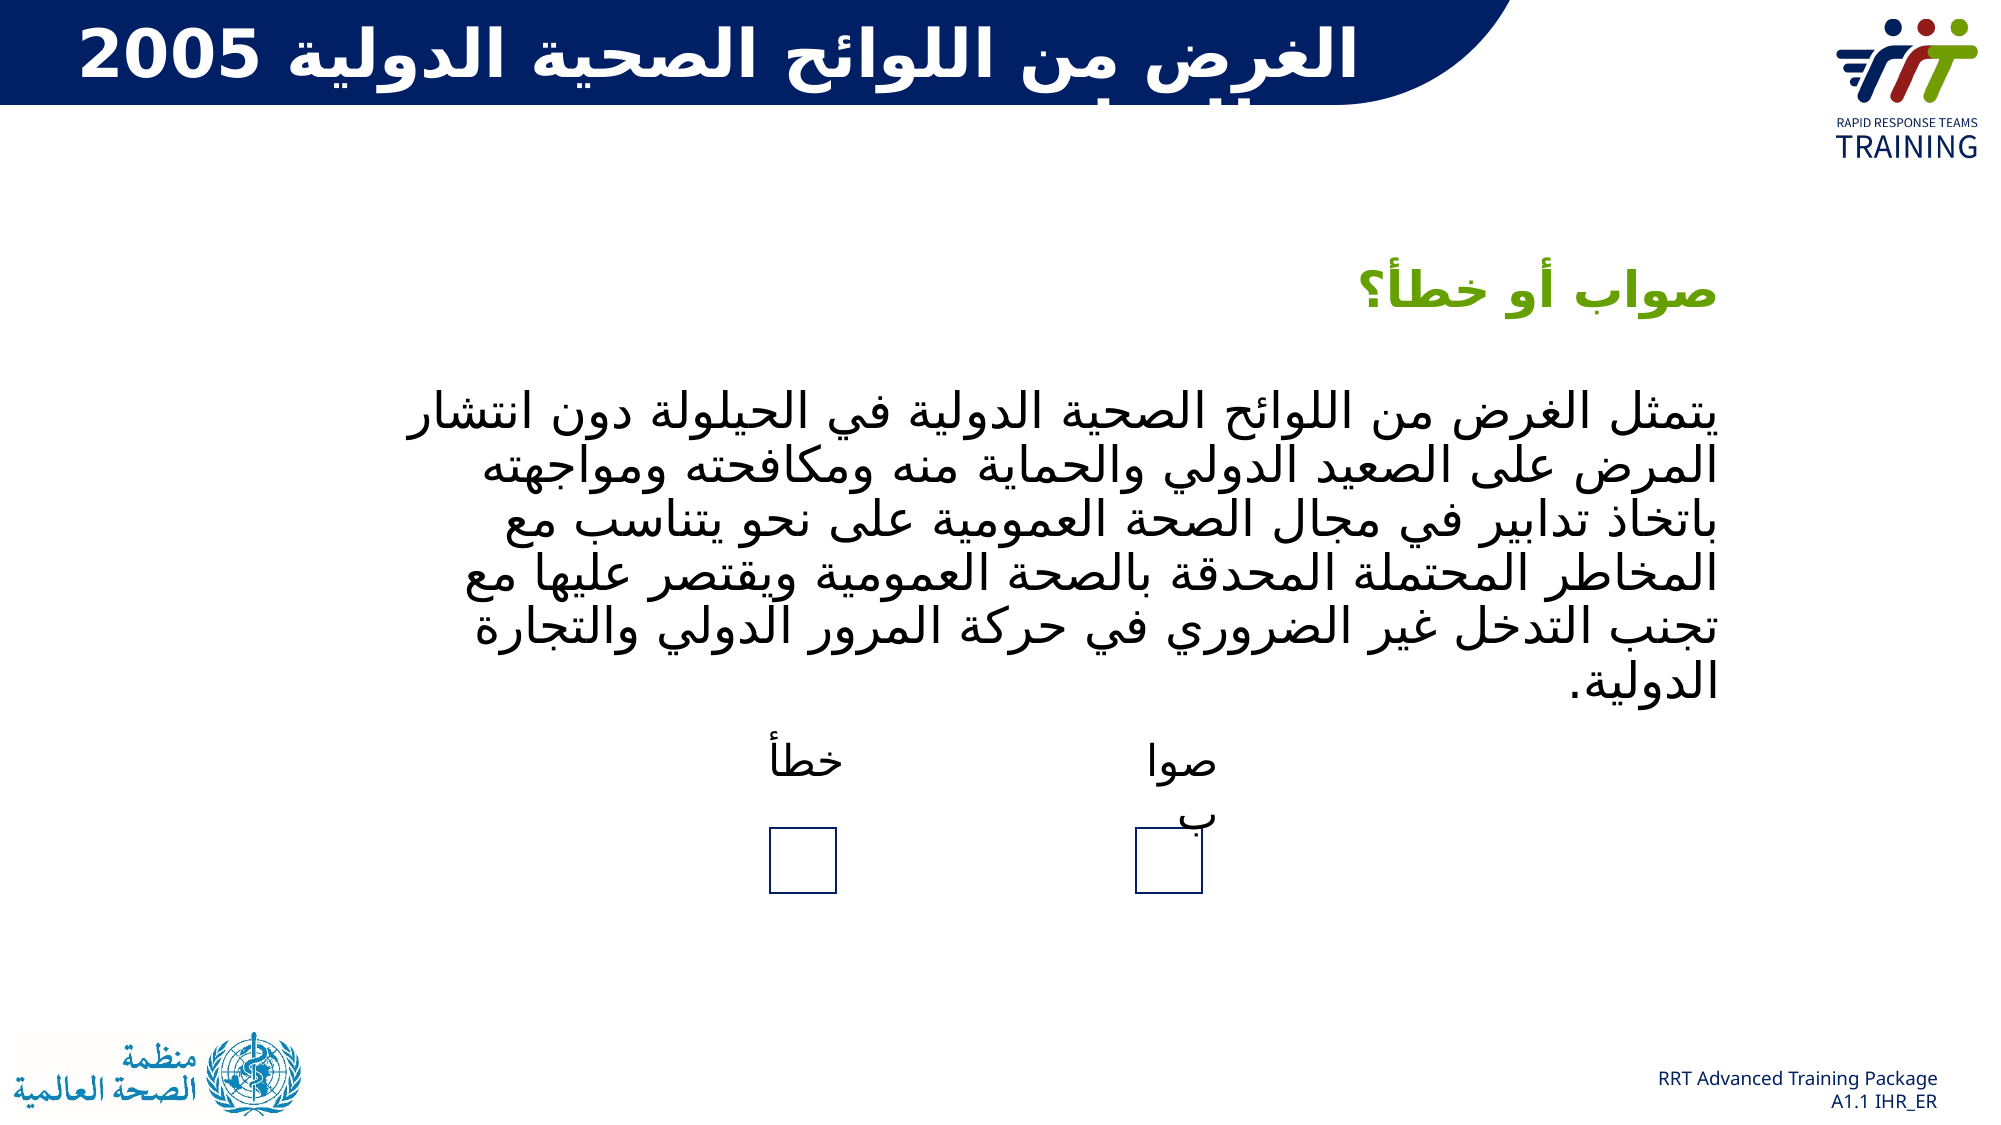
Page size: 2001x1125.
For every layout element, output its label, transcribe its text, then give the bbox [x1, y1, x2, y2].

text_box صواب [1115, 725, 1226, 846]
text_box [1136, 846, 1202, 894]
picture [14, 1032, 301, 1116]
picture [0, 0, 1533, 105]
title الغرض من اللوائح الصحية الدولية 2005 ونطاقها [43, 12, 1376, 119]
text_box [770, 827, 836, 894]
list صواب أو خطأ؟ يتمثل الغرض من اللوائح الصحية الدولية في الحيلولة دون انتشار المرض على الصعيد الدولي والحماية منه ومكافحته ومواجهته باتخاذ تدابير في مجال الصحة العمومية على نحو يتناسب مع المخاطر المحتملة المحدقة بالصحة العمومية ويقتصر عليها مع تجنب التدخل غير الضروري في حركة المرور الدولي والتجارة الدولية. [369, 263, 1721, 849]
picture [1835, 19, 1978, 167]
text_box خطأ [760, 725, 853, 793]
